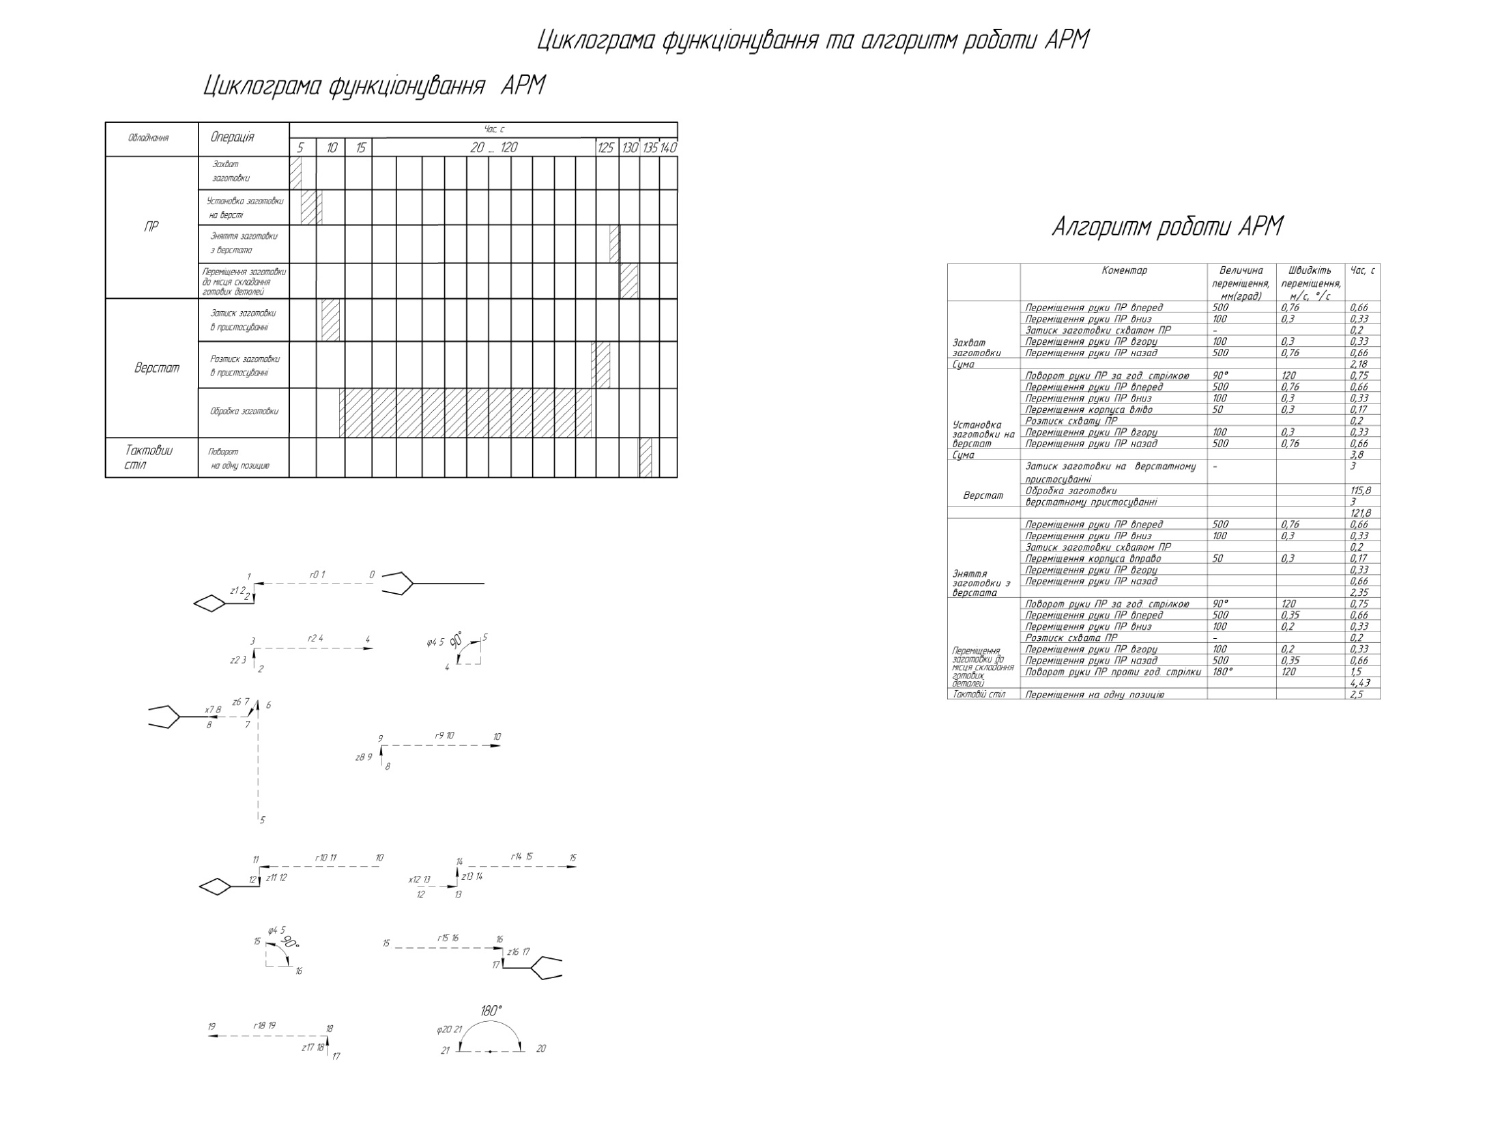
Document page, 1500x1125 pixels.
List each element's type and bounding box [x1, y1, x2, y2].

list [104, 25, 1413, 1063]
